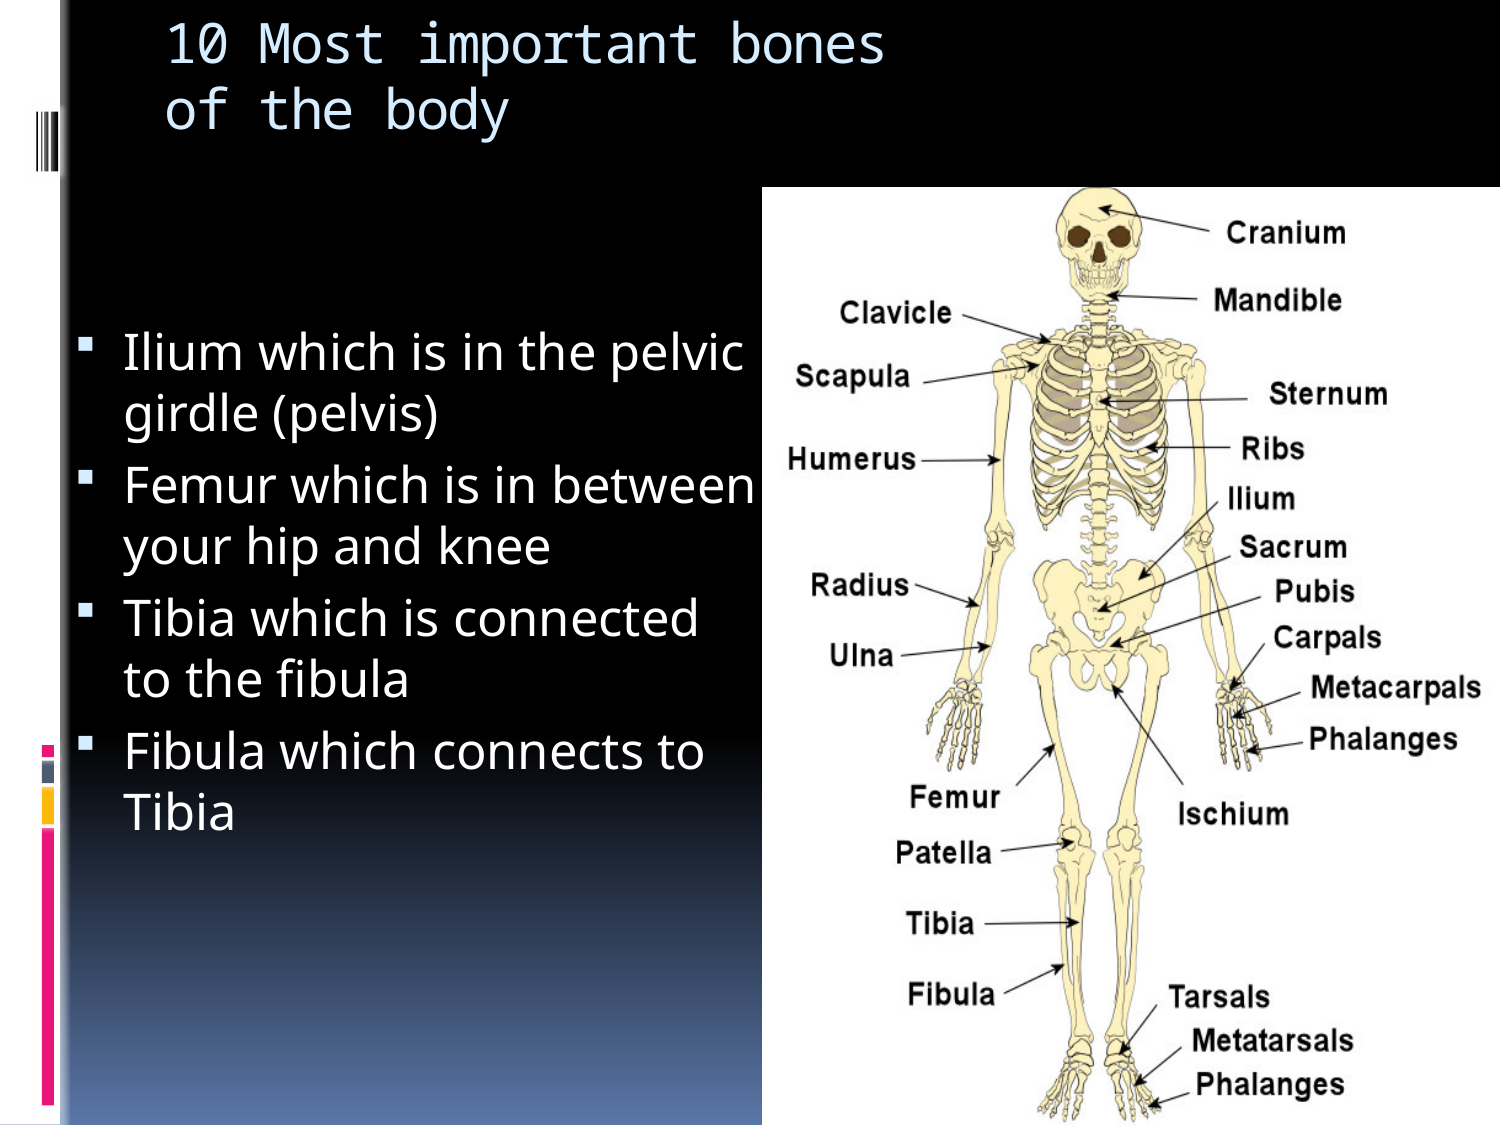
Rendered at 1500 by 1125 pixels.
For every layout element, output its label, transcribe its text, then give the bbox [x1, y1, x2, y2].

picture [761, 187, 1500, 1125]
list Ilium which is in the pelvic girdle (pelvis) Femur which is in between your hip and knee Tibia which is connected to the fibula Fibula which connects to Tibia [50, 312, 753, 913]
title 10 Most important bones of the body [150, 0, 1138, 150]
